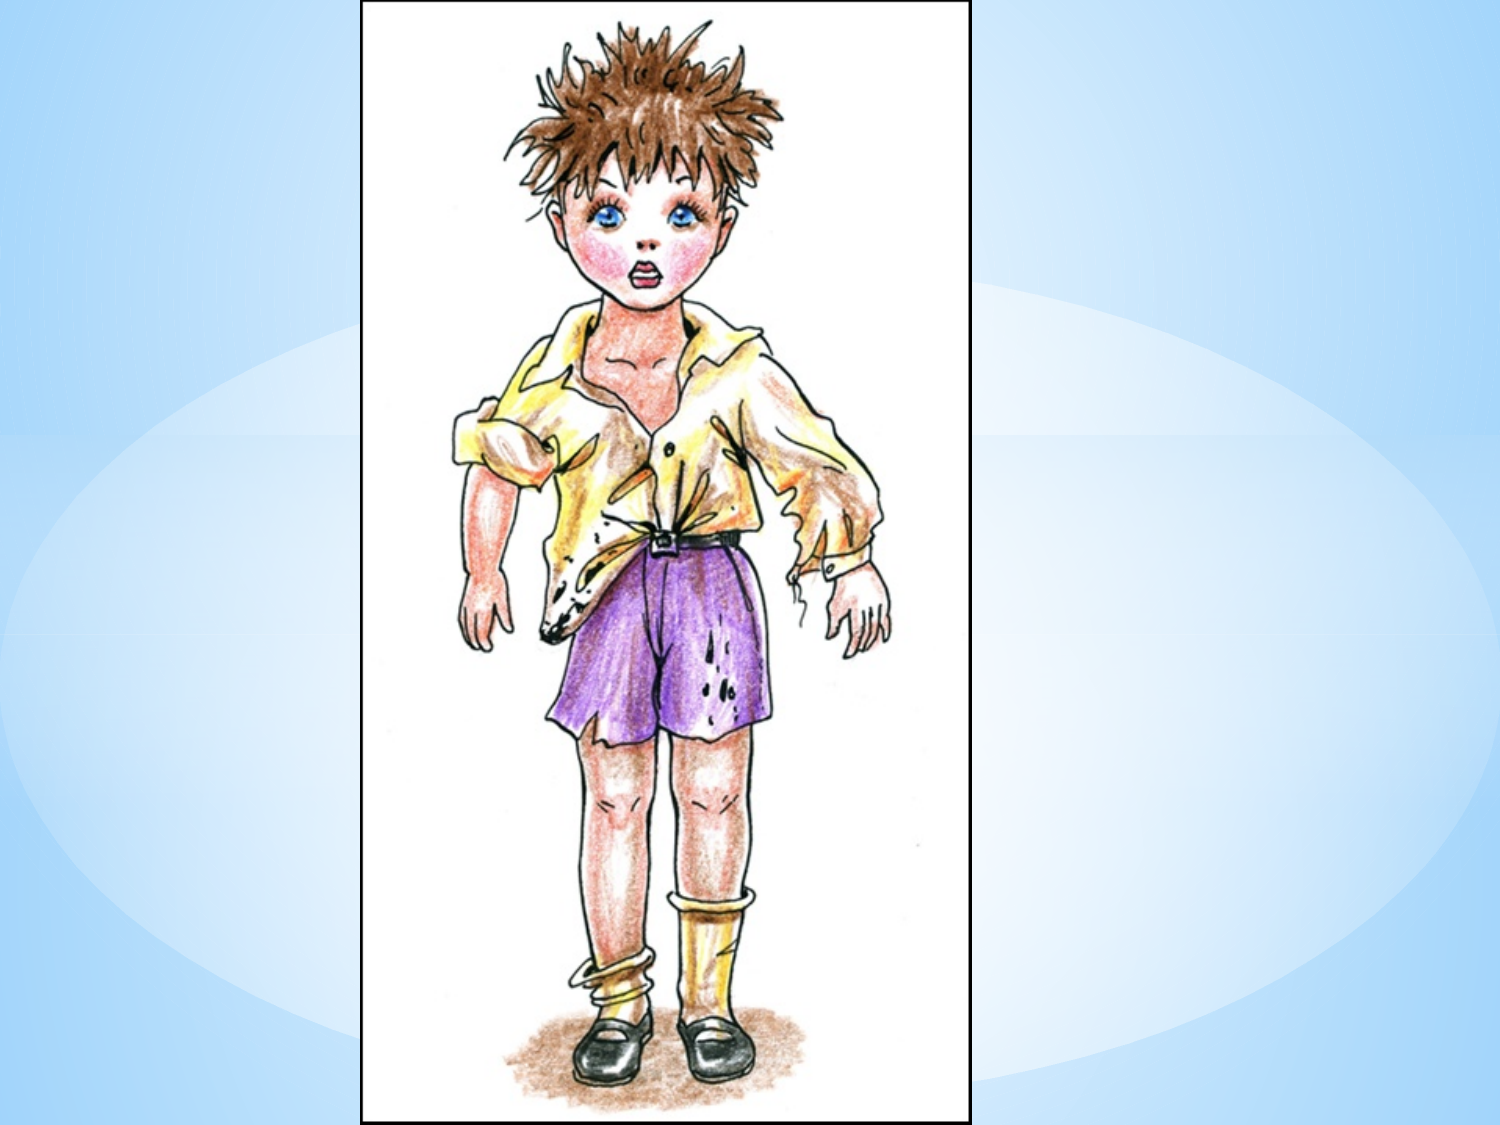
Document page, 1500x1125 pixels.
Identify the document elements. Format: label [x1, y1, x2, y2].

picture [359, 0, 972, 1125]
